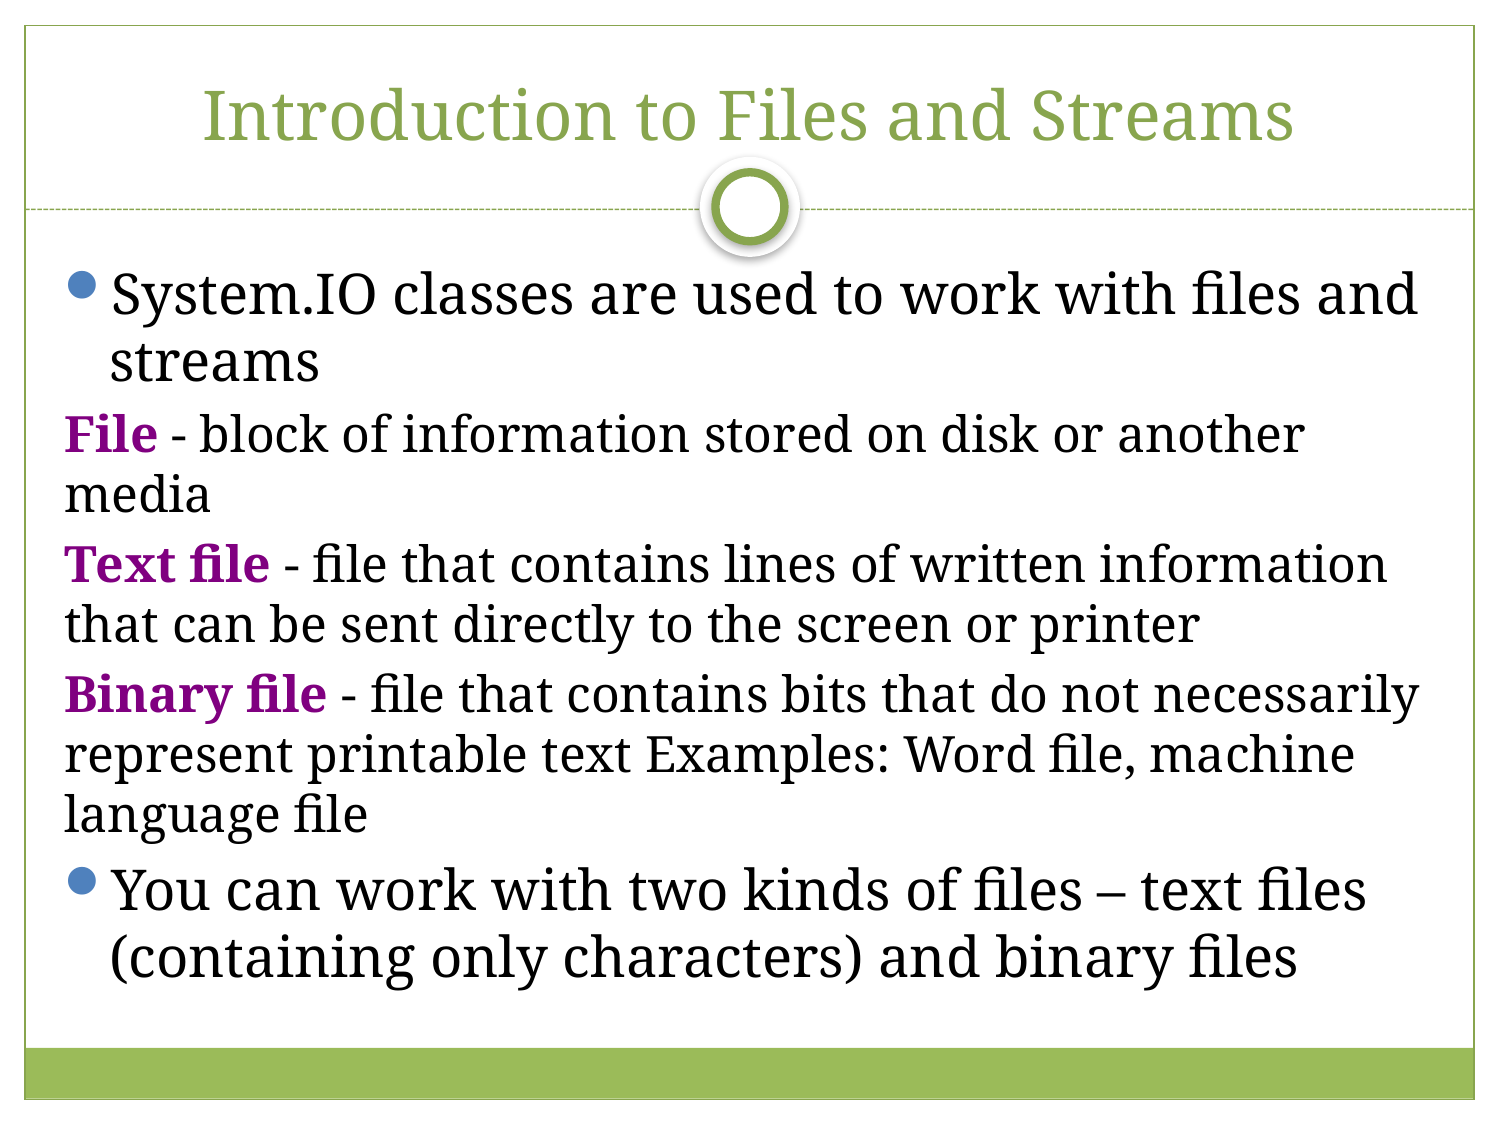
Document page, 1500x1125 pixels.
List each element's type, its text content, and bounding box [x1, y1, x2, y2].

title Introduction to Files and Streams [49, 37, 1450, 162]
list System.IO classes are used to work with files and streams File - block of information stored on disk or another media Text file - file that contains lines of written information that can be sent directly to the screen or printer Binary file - file that contains bits that do not necessarily represent printable text Examples: Word file, machine language file You can work with two kinds of files – text files (containing only characters) and binary files [49, 250, 1445, 1001]
